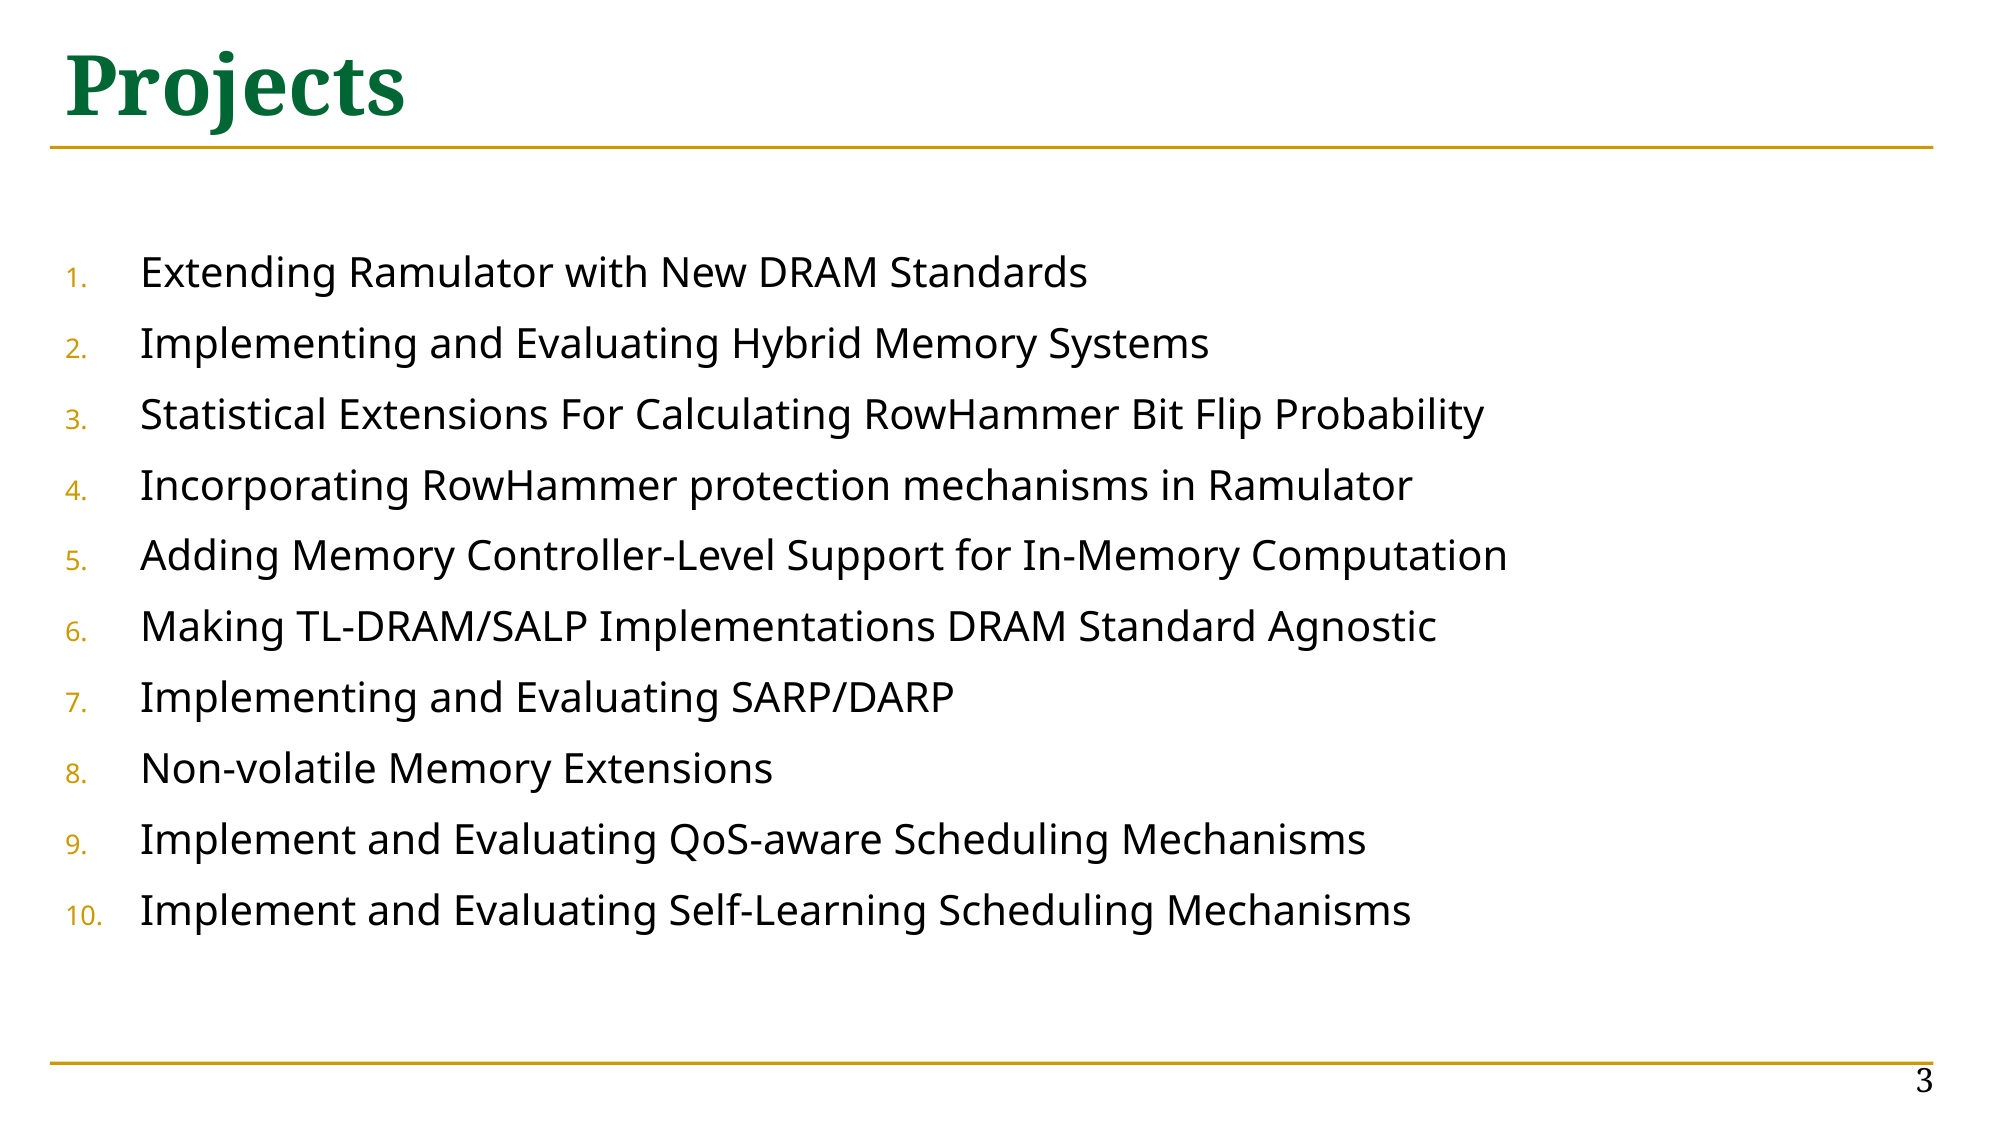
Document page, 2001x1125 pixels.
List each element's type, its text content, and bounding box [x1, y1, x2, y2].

title Projects [50, 24, 1934, 163]
list Extending Ramulator with New DRAM Standards Implementing and Evaluating Hybrid Memory Systems Statistical Extensions For Calculating RowHammer Bit Flip Probability Incorporating RowHammer protection mechanisms in Ramulator Adding Memory Controller-Level Support for In-Memory Computation Making TL-DRAM/SALP Implementations DRAM Standard Agnostic Implementing and Evaluating SARP/DARP Non-volatile Memory Extensions Implement and Evaluating QoS-aware Scheduling Mechanisms Implement and Evaluating Self-Learning Scheduling Mechanisms [50, 163, 1934, 1016]
slide_number 3 [1482, 1036, 1950, 1112]
